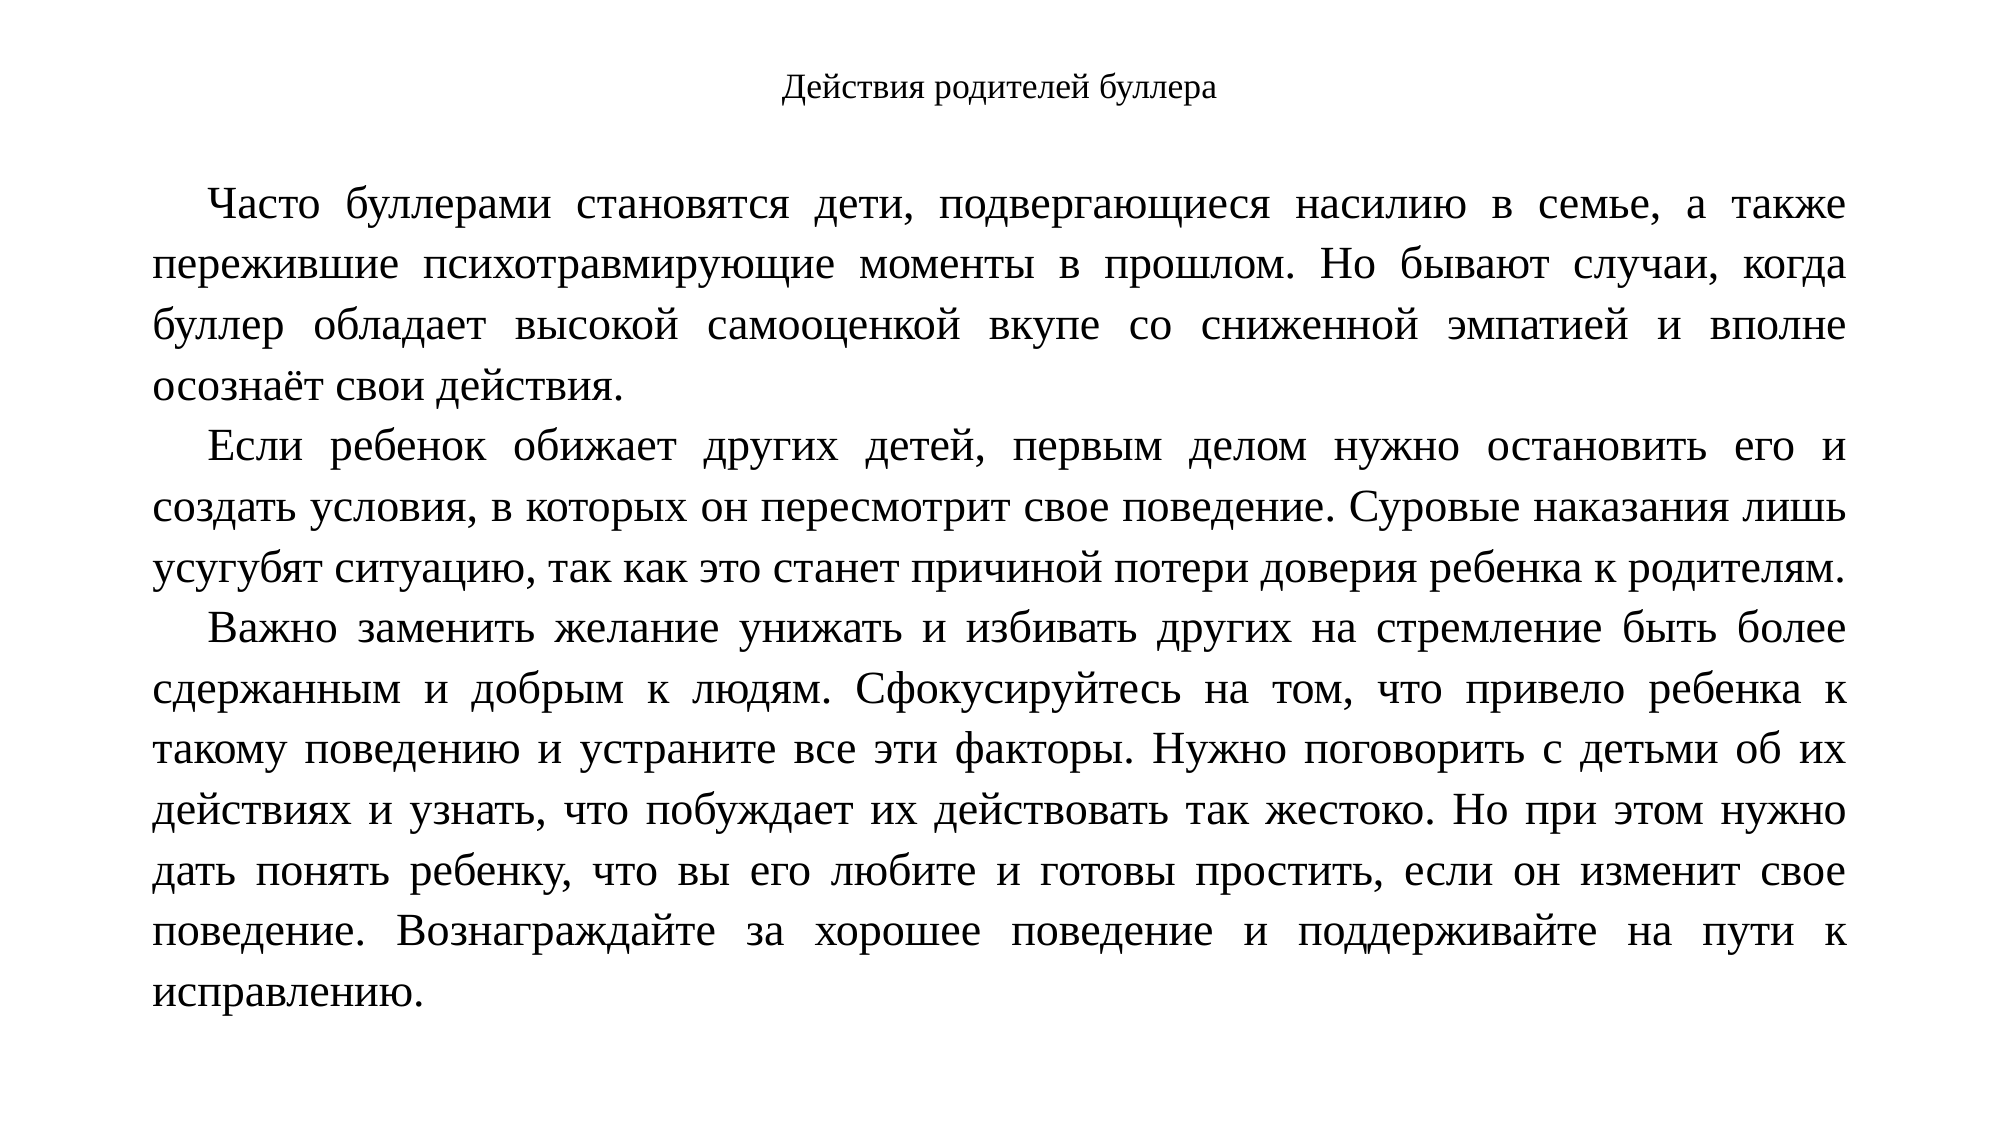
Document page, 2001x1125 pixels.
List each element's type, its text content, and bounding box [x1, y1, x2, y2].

list Часто буллерами становятся дети, подвергающиеся насилию в семье, а также пережившие психотравмирующие моменты в прошлом. Но бывают случаи, когда буллер обладает высокой самооценкой вкупе со сниженной эмпатией и вполне осознаёт свои действия. Если ребенок обижает других детей, первым делом нужно остановить его и создать условия, в которых он пересмотрит свое поведение. Суровые наказания лишь усугубят ситуацию, так как это станет причиной потери доверия ребенка к родителям. Важно заменить желание унижать и избивать других на стремление быть более сдержанным и добрым к людям. Сфокусируйтесь на том, что привело ребенка к такому поведению и устраните все эти факторы. Нужно поговорить с детьми об их действиях и узнать, что побуждает их действовать так жестоко. Но при этом нужно дать понять ребенку, что вы его любите и готовы простить, если он изменит свое поведение. Вознаграждайте за хорошее поведение и поддерживайте на пути к исправлению. [137, 159, 1863, 1088]
title Действия родителей буллера [137, 59, 1863, 115]
